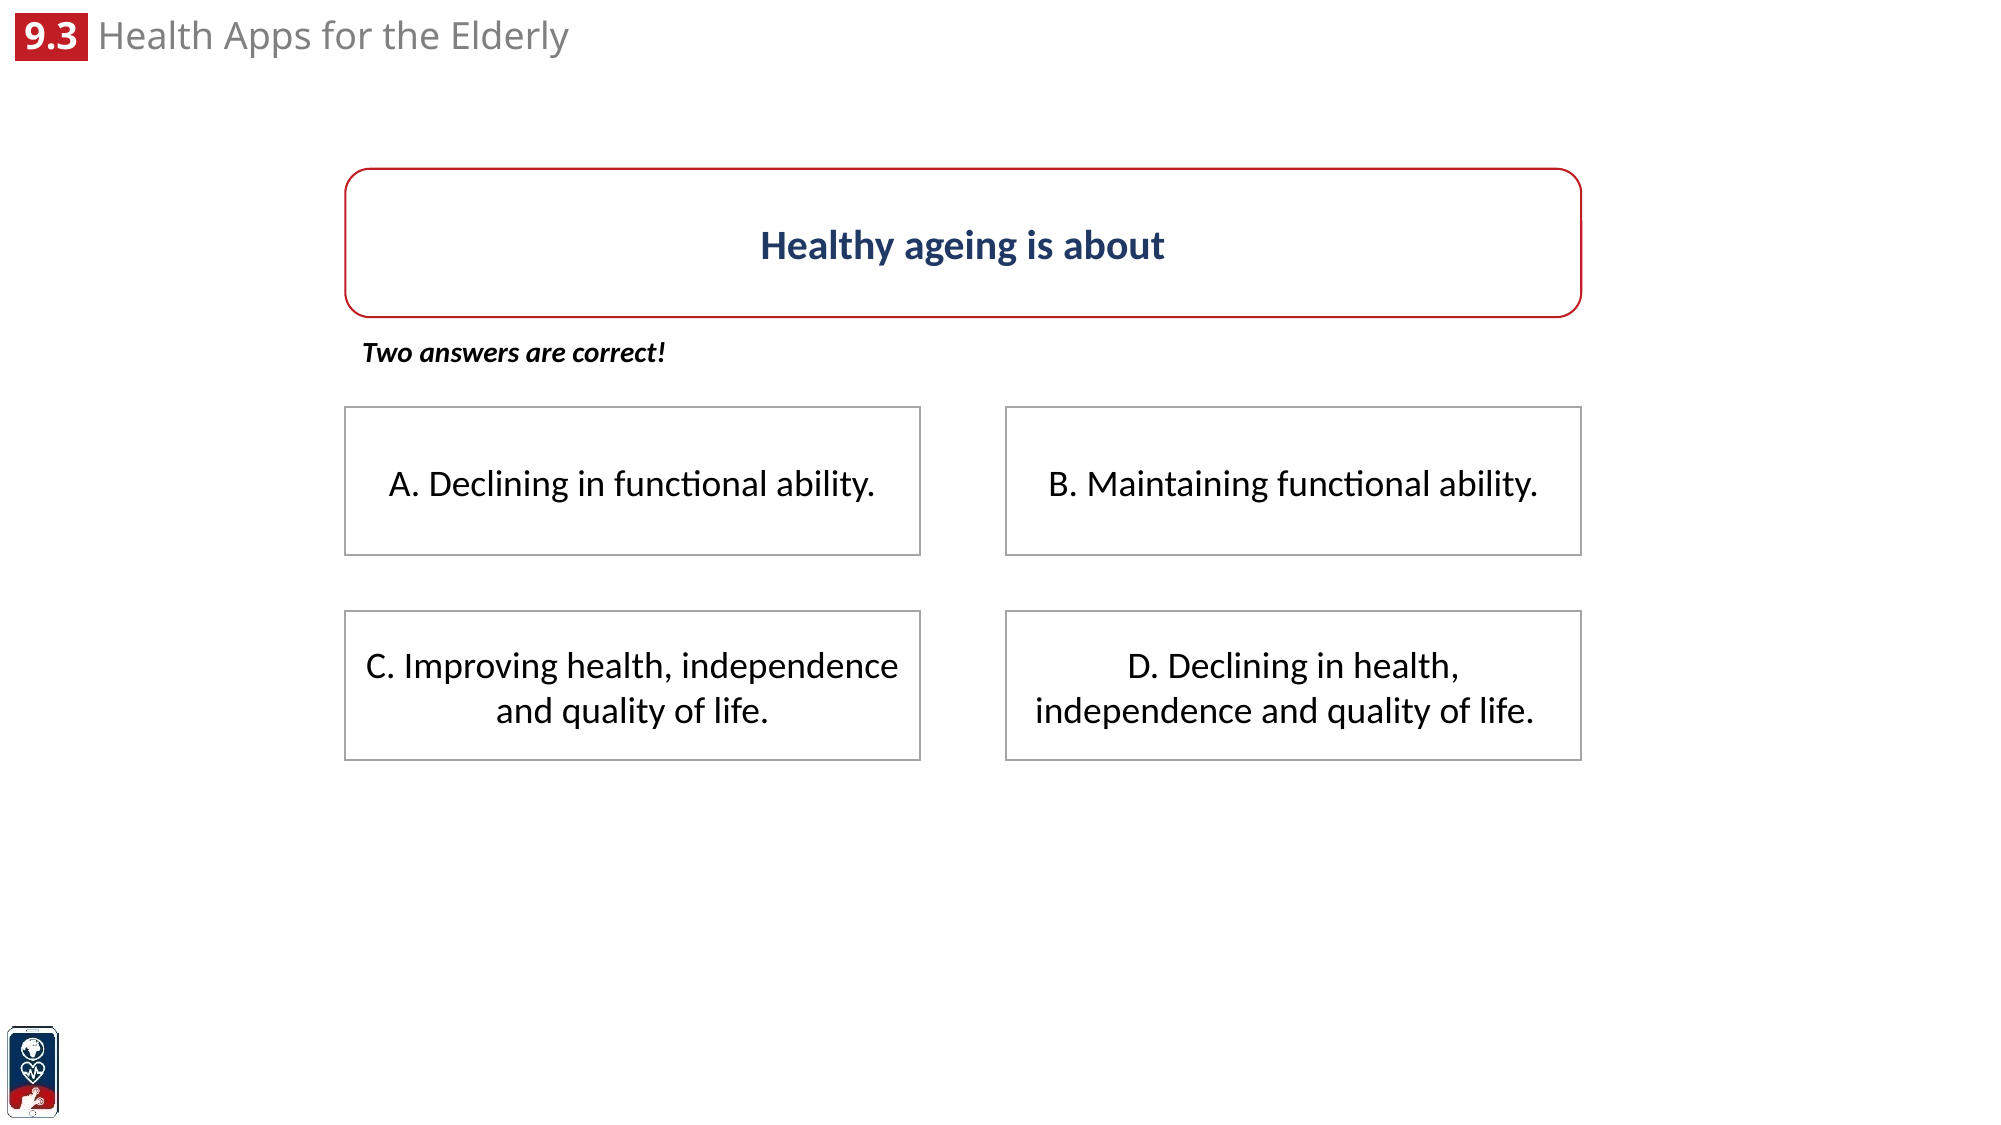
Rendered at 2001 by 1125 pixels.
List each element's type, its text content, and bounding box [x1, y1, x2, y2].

text_box B. Maintaining functional ability. [1005, 406, 1582, 556]
picture [7, 1026, 59, 1118]
text_box C. Improving health, independence and quality of life. [344, 610, 921, 761]
text_box D. Declining in health, independence and quality of life. [1005, 610, 1582, 761]
text_box Healthy ageing is about [344, 167, 1583, 319]
text_box Two answers are correct! [347, 325, 682, 376]
text_box A. Declining in functional ability. [344, 406, 921, 556]
